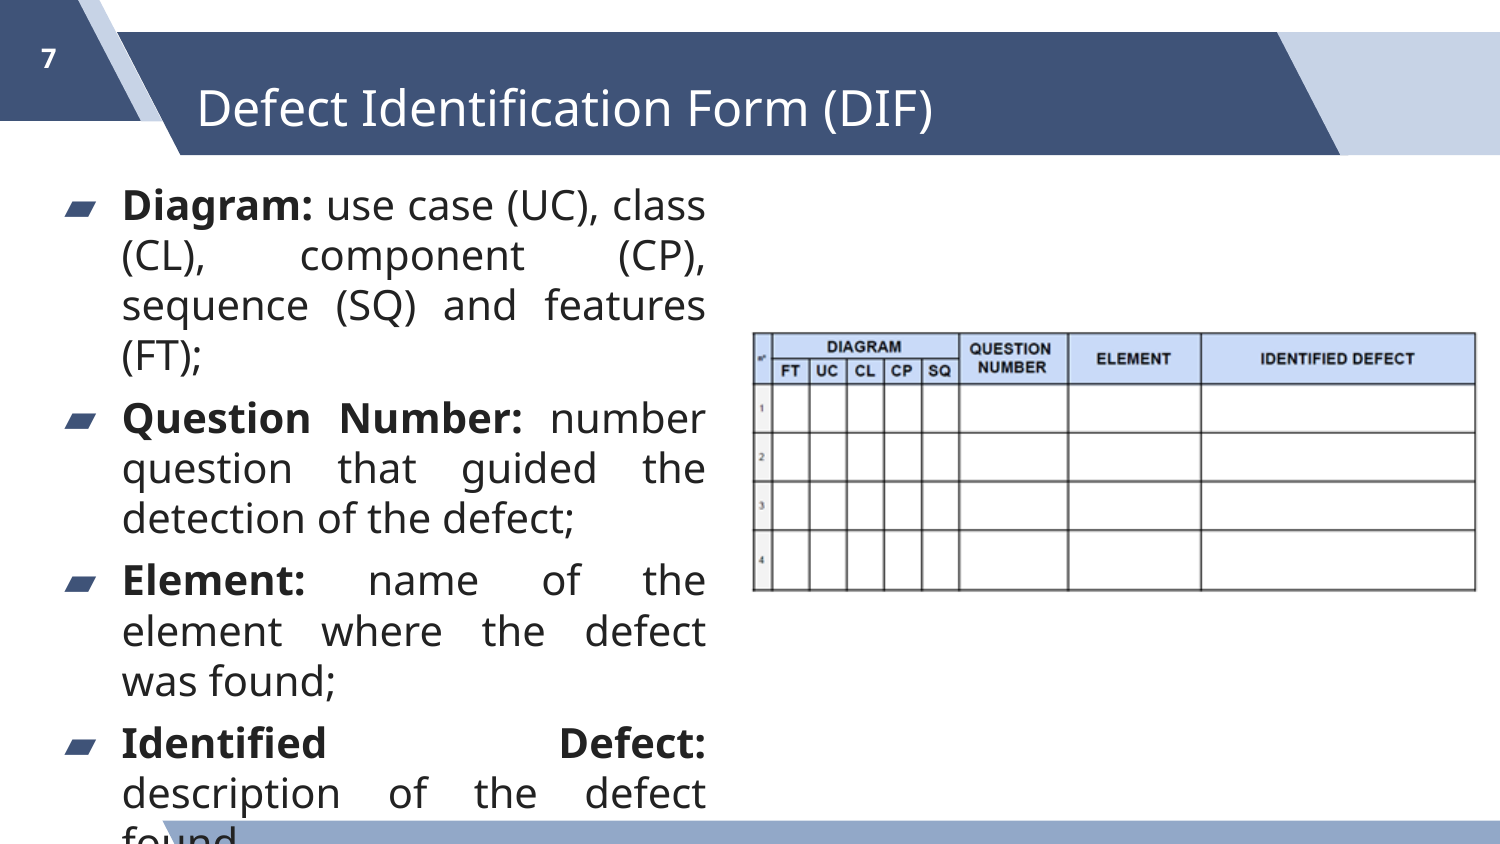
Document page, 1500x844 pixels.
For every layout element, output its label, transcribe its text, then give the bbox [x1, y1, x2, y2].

picture [749, 325, 1479, 601]
title Defect Identification Form (DIF) [181, 45, 1285, 169]
list Diagram: use case (UC), class (CL), component (CP), sequence (SQ) and features (FT); Question Number: number question that guided the detection of the defect; Element: name of the element where the defect was found; Identified Defect: description of the defect found. [31, 164, 722, 725]
slide_number ‹#› [0, 0, 98, 121]
